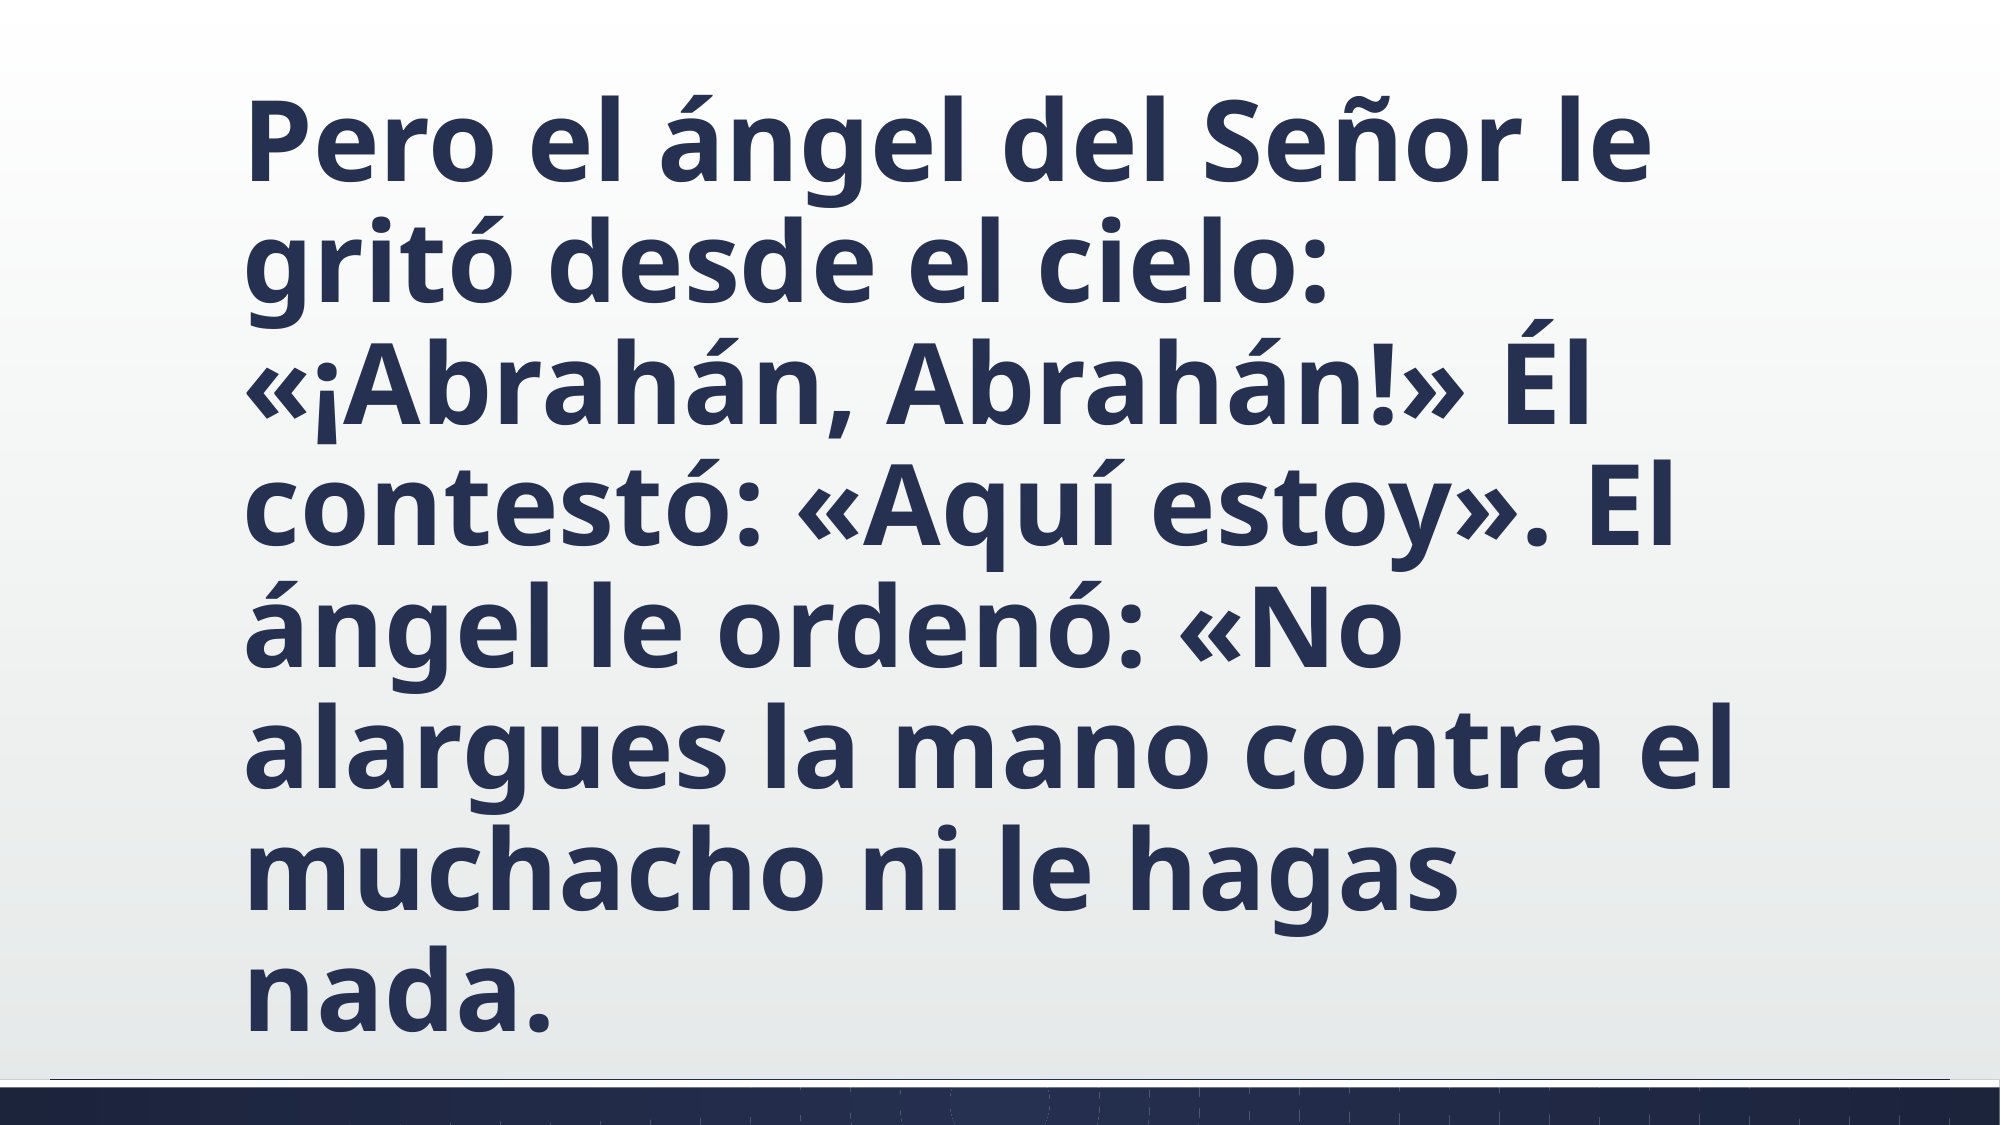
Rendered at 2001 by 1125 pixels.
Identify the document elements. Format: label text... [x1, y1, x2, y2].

list Pero el ángel del Señor le gritó desde el cielo: «¡Abrahán, Abrahán!» Él contestó: «Aquí estoy». El ángel le ordenó: «No alargues la mano contra el muchacho ni le hagas nada. [219, 76, 1780, 990]
